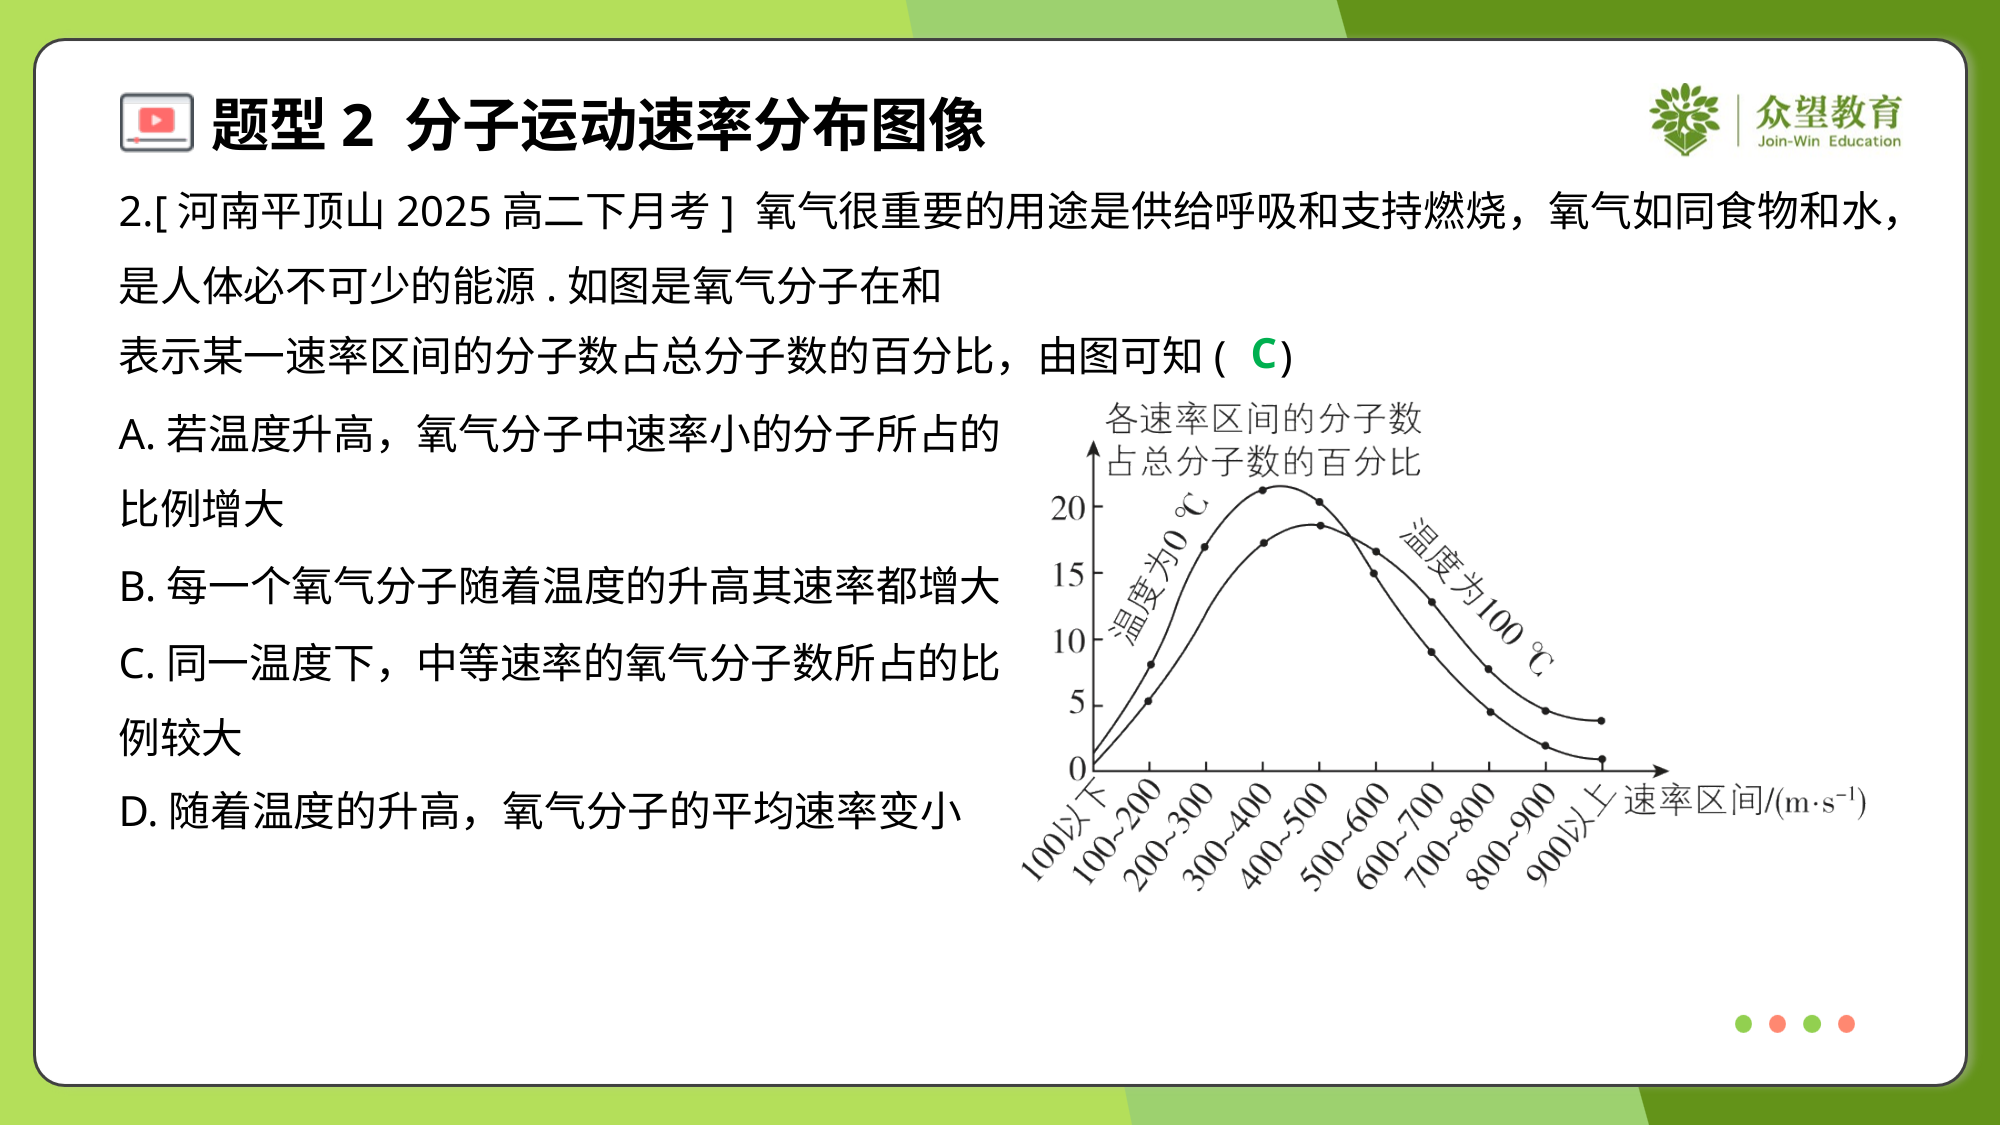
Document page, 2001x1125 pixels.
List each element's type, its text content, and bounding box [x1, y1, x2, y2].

text_box C [1234, 306, 1293, 371]
picture [0, 0, 2000, 1125]
text_box A.若温度升高，氧气分子中速率小的分子所占的 比例增大 B.每一个氧气分子随着温度的升高其速率都增大 C.同一温度下，中等速率的氧气分子数所占的比 例较大 D.随着温度的升高，氧气分子的平均速率变小 [118, 382, 1005, 828]
